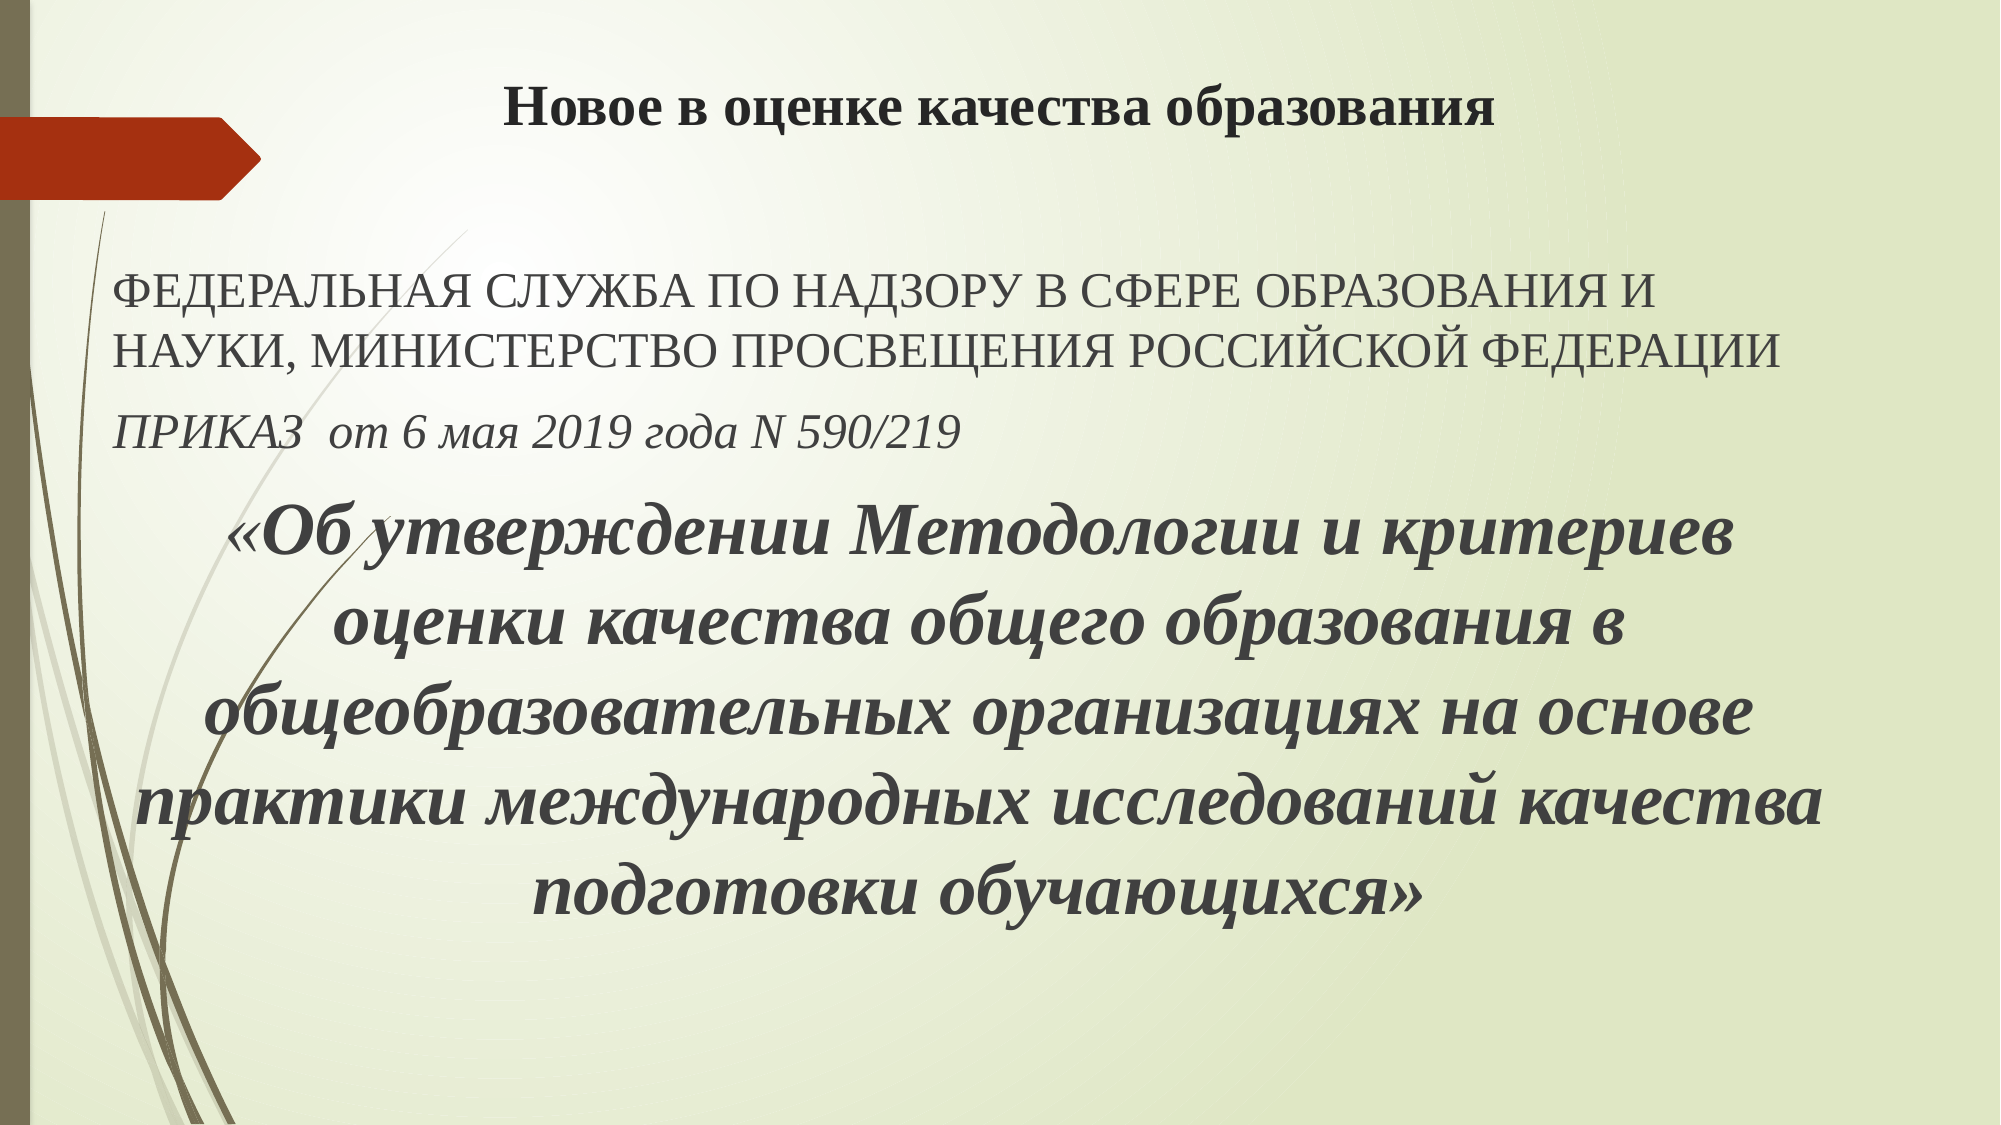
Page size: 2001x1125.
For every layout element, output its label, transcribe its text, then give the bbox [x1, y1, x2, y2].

title Новое в оценке качества образования [137, 59, 1863, 153]
list ФЕДЕРАЛЬНАЯ СЛУЖБА ПО НАДЗОРУ В СФЕРЕ ОБРАЗОВАНИЯ И НАУКИ, МИНИСТЕРСТВО ПРОСВЕЩЕНИЯ РОССИЙСКОЙ ФЕДЕРАЦИИ ПРИКАЗ от 6 мая 2019 года N 590/219 «Об утверждении Методологии и критериев оценки качества общего образования в общеобразовательных организациях на основе практики международных исследований качества подготовки обучающихся» [97, 184, 1863, 1040]
